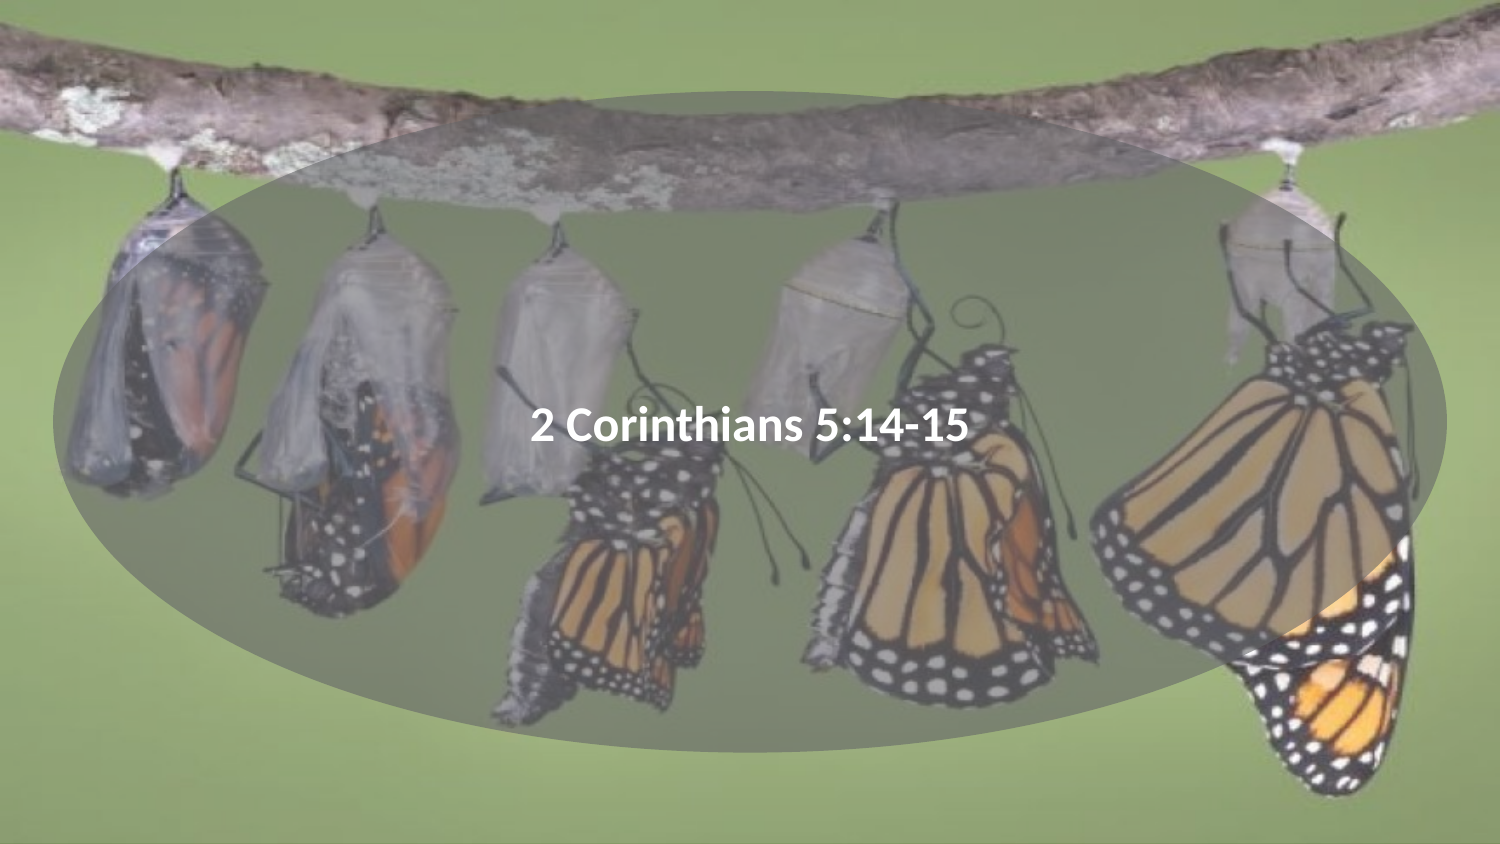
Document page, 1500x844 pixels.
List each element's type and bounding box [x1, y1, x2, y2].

text_box [52, 90, 1448, 753]
picture [0, 0, 1500, 844]
